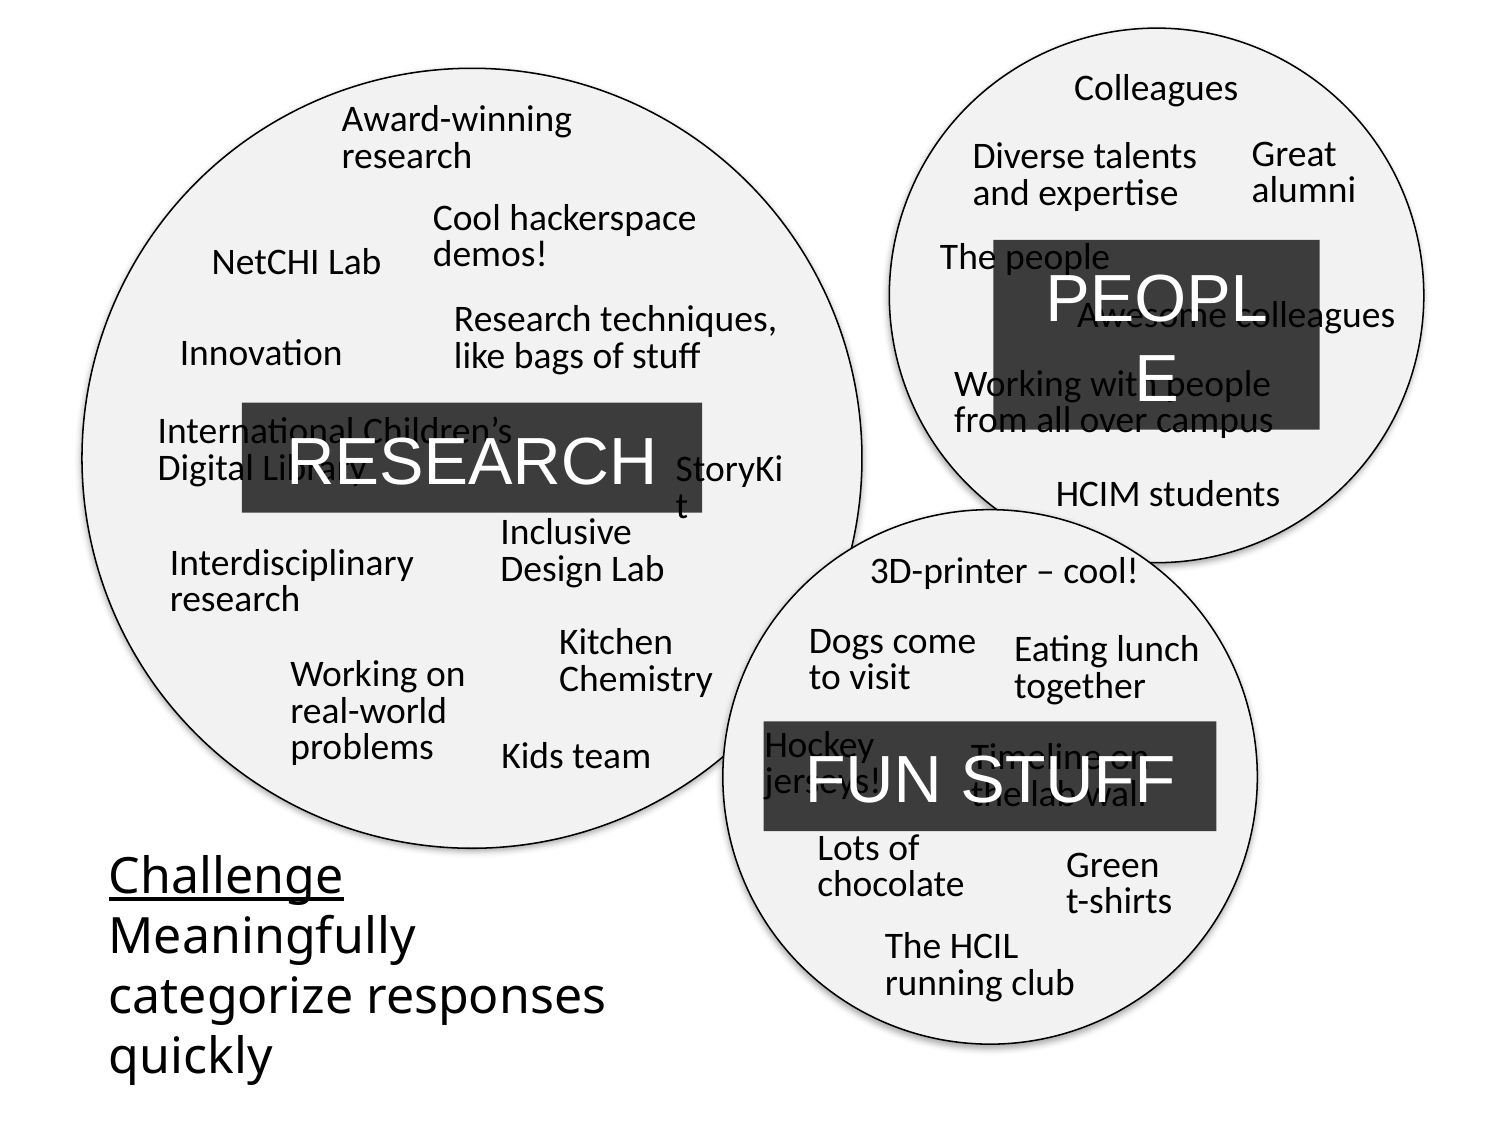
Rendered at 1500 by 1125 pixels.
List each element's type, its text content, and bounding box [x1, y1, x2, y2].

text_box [889, 27, 1425, 563]
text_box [81, 68, 863, 849]
text_box Challenge Meaningfully categorize responses quickly [93, 857, 645, 1091]
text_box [722, 509, 1258, 1045]
